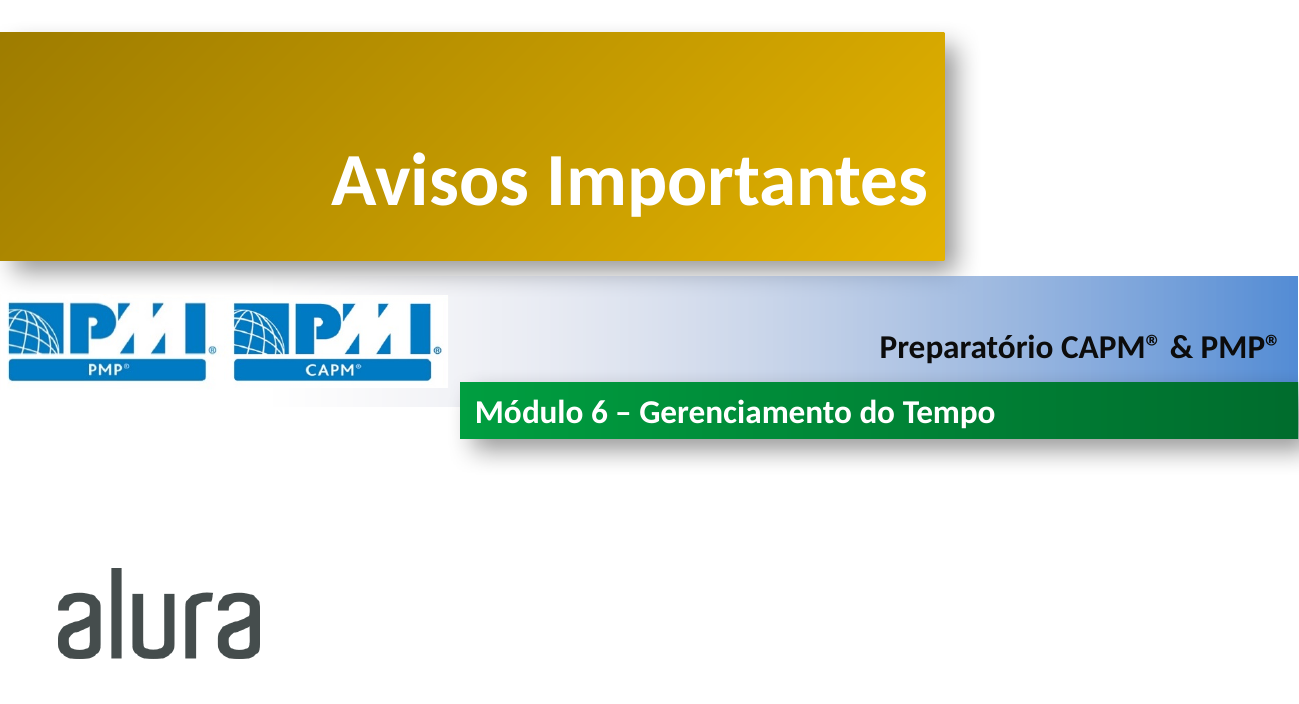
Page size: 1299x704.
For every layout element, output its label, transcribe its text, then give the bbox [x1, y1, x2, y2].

text_box [270, 374, 1298, 407]
text_box [270, 276, 1298, 317]
text_box Módulo 6 – Gerenciamento do Tempo [460, 382, 1299, 439]
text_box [0, 294, 449, 390]
picture [58, 568, 260, 660]
text_box Preparatório CAPM® & PMP® [452, 317, 1298, 374]
text_box Avisos Importantes [0, 32, 945, 261]
